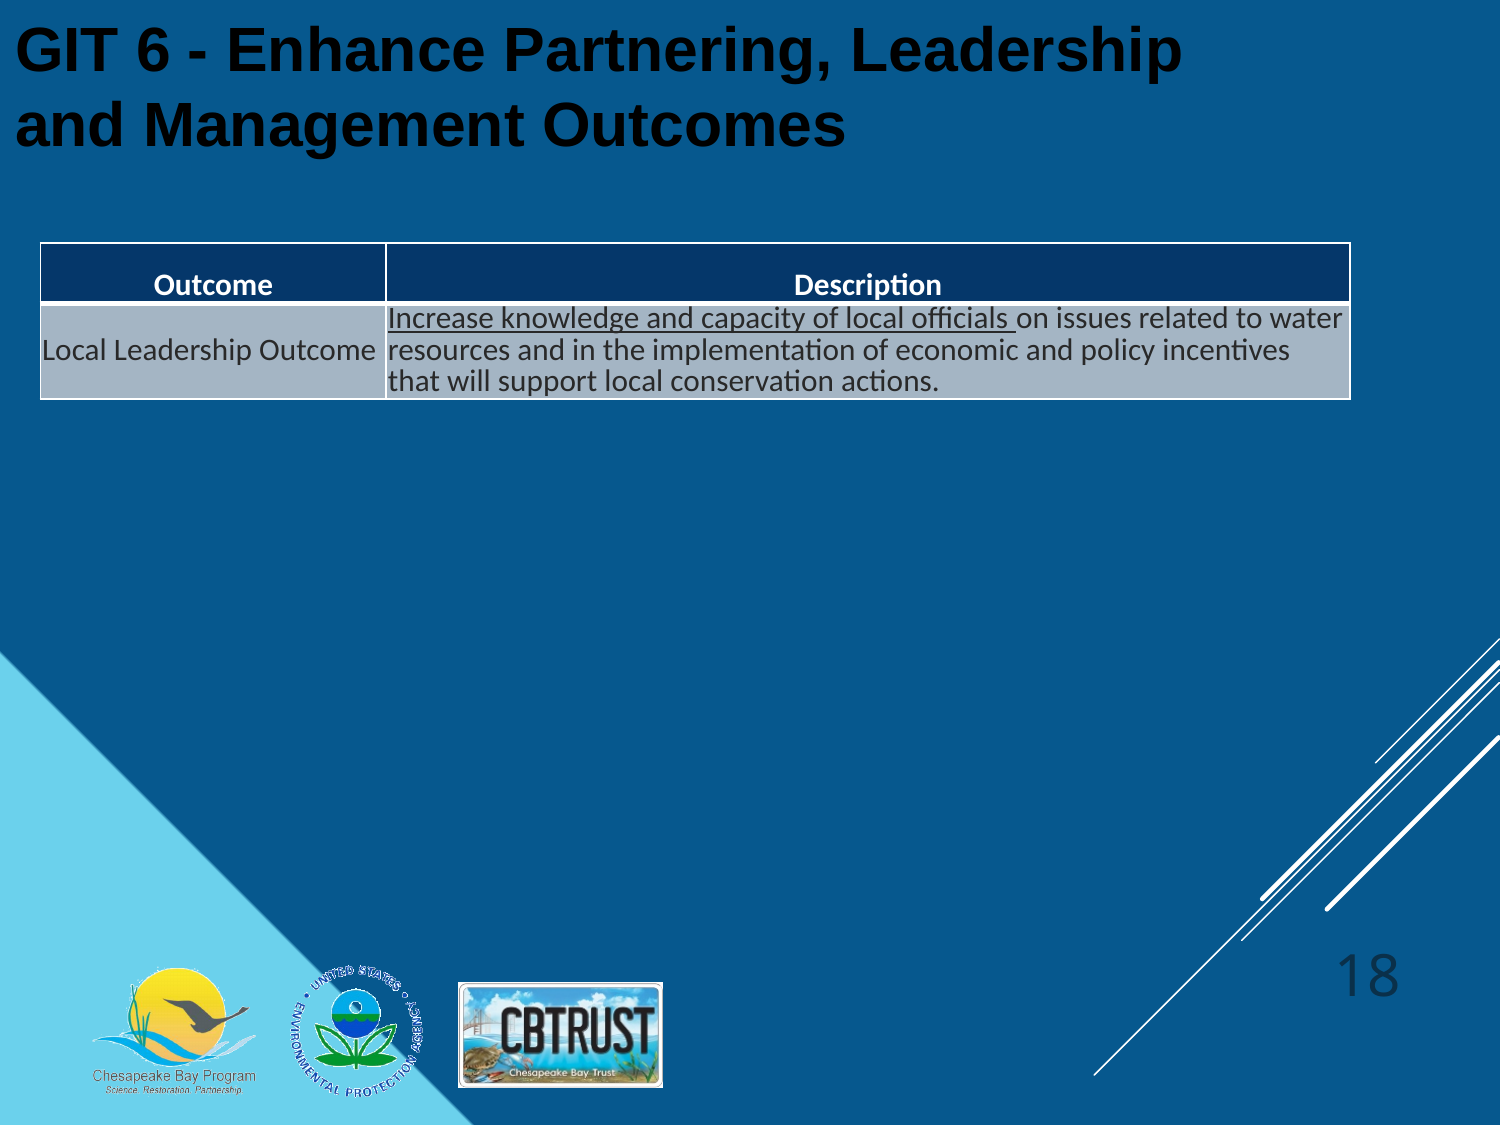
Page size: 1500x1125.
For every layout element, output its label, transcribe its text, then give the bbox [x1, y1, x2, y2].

slide_number 18 [1275, 915, 1416, 1025]
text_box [88, 944, 663, 1101]
table_header Description [387, 244, 1349, 301]
table_header Outcome [41, 244, 385, 301]
table_cell Local Leadership Outcome [41, 306, 385, 398]
table_cell Increase knowledge and capacity of local officials on issues related to water resources and in the implementation of economic and policy incentives that will support local conservation actions. [387, 306, 1349, 398]
title GIT 6 - Enhance Partnering, Leadership and Management Outcomes [0, 6, 1325, 163]
